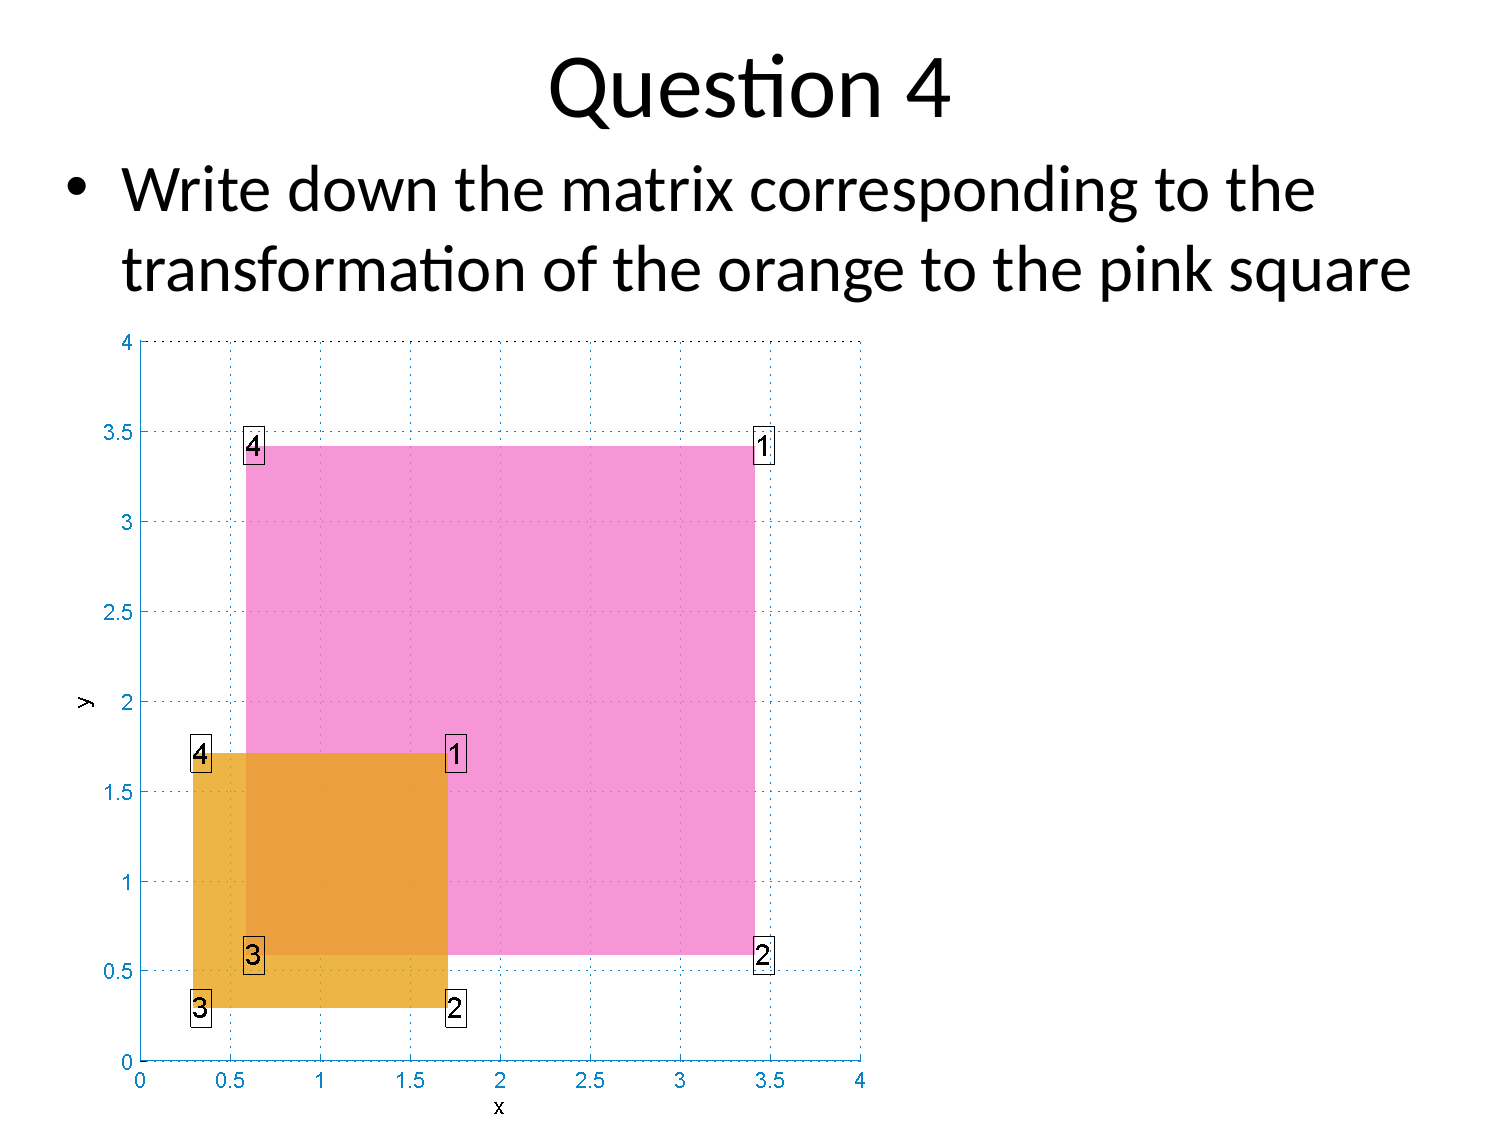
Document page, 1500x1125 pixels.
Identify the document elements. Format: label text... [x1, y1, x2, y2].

title Question 4 [75, 0, 1425, 137]
picture [49, 303, 924, 1125]
list Write down the matrix corresponding to the transformation of the orange to the pink square [50, 137, 1438, 880]
